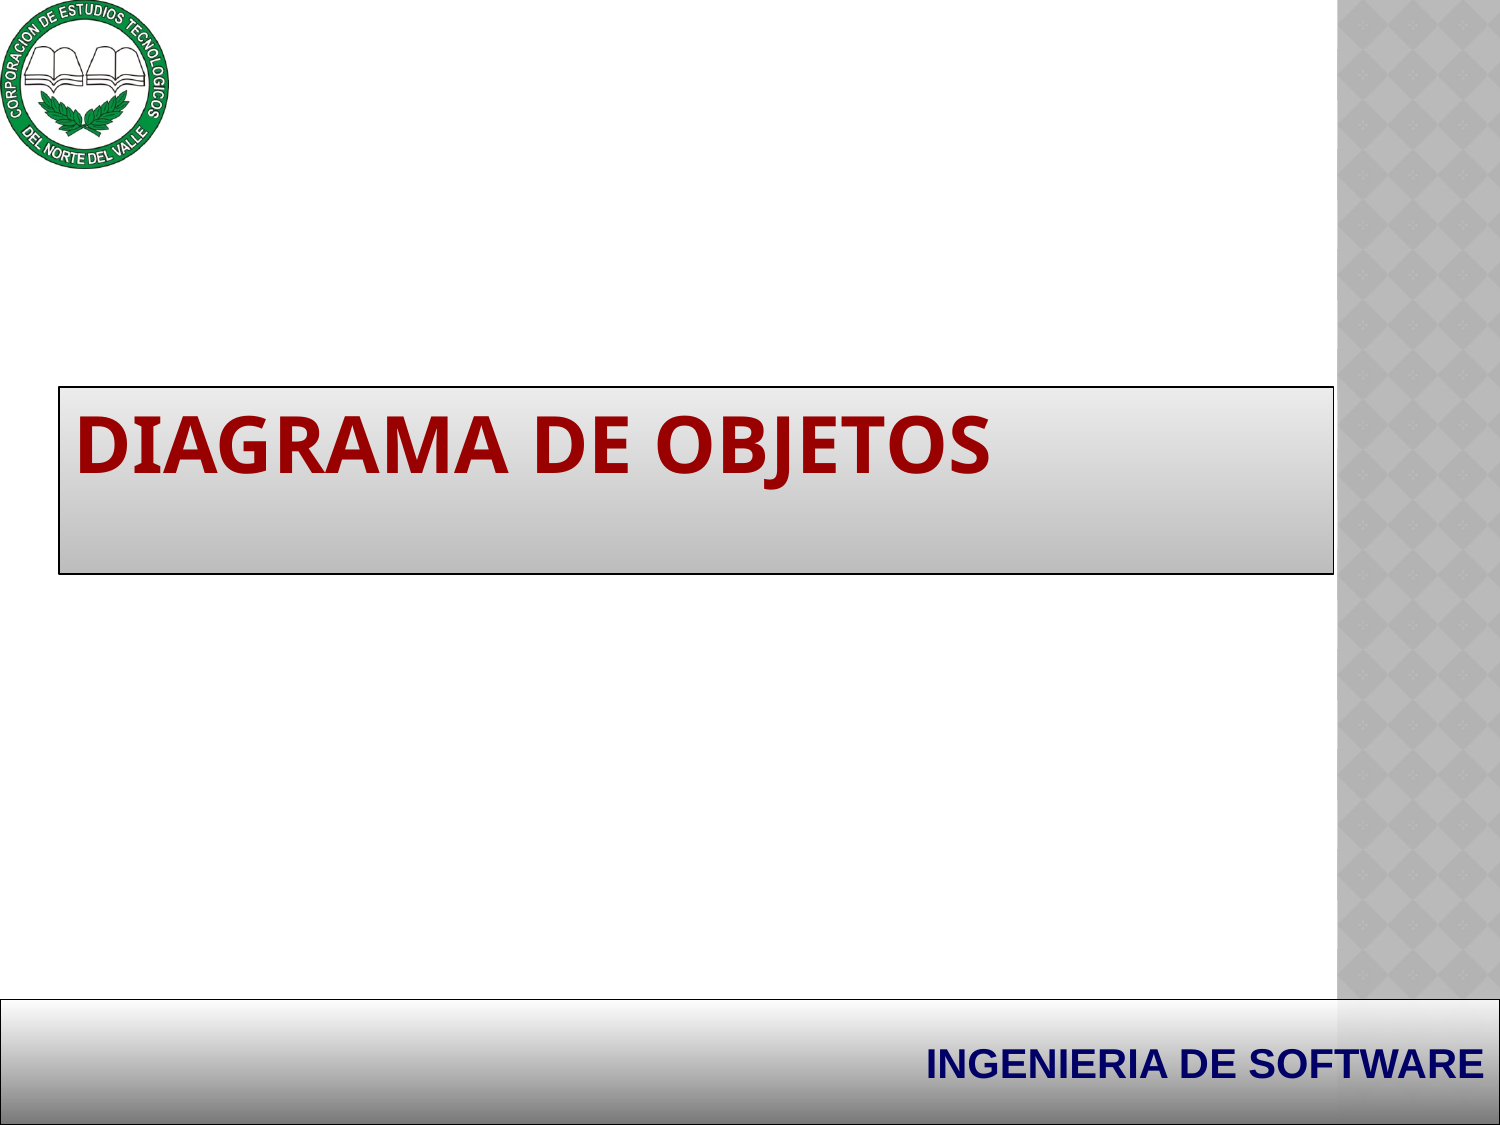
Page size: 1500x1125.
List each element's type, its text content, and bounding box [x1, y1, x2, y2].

title Diagrama de objetos [58, 386, 1334, 575]
picture [0, 0, 169, 169]
